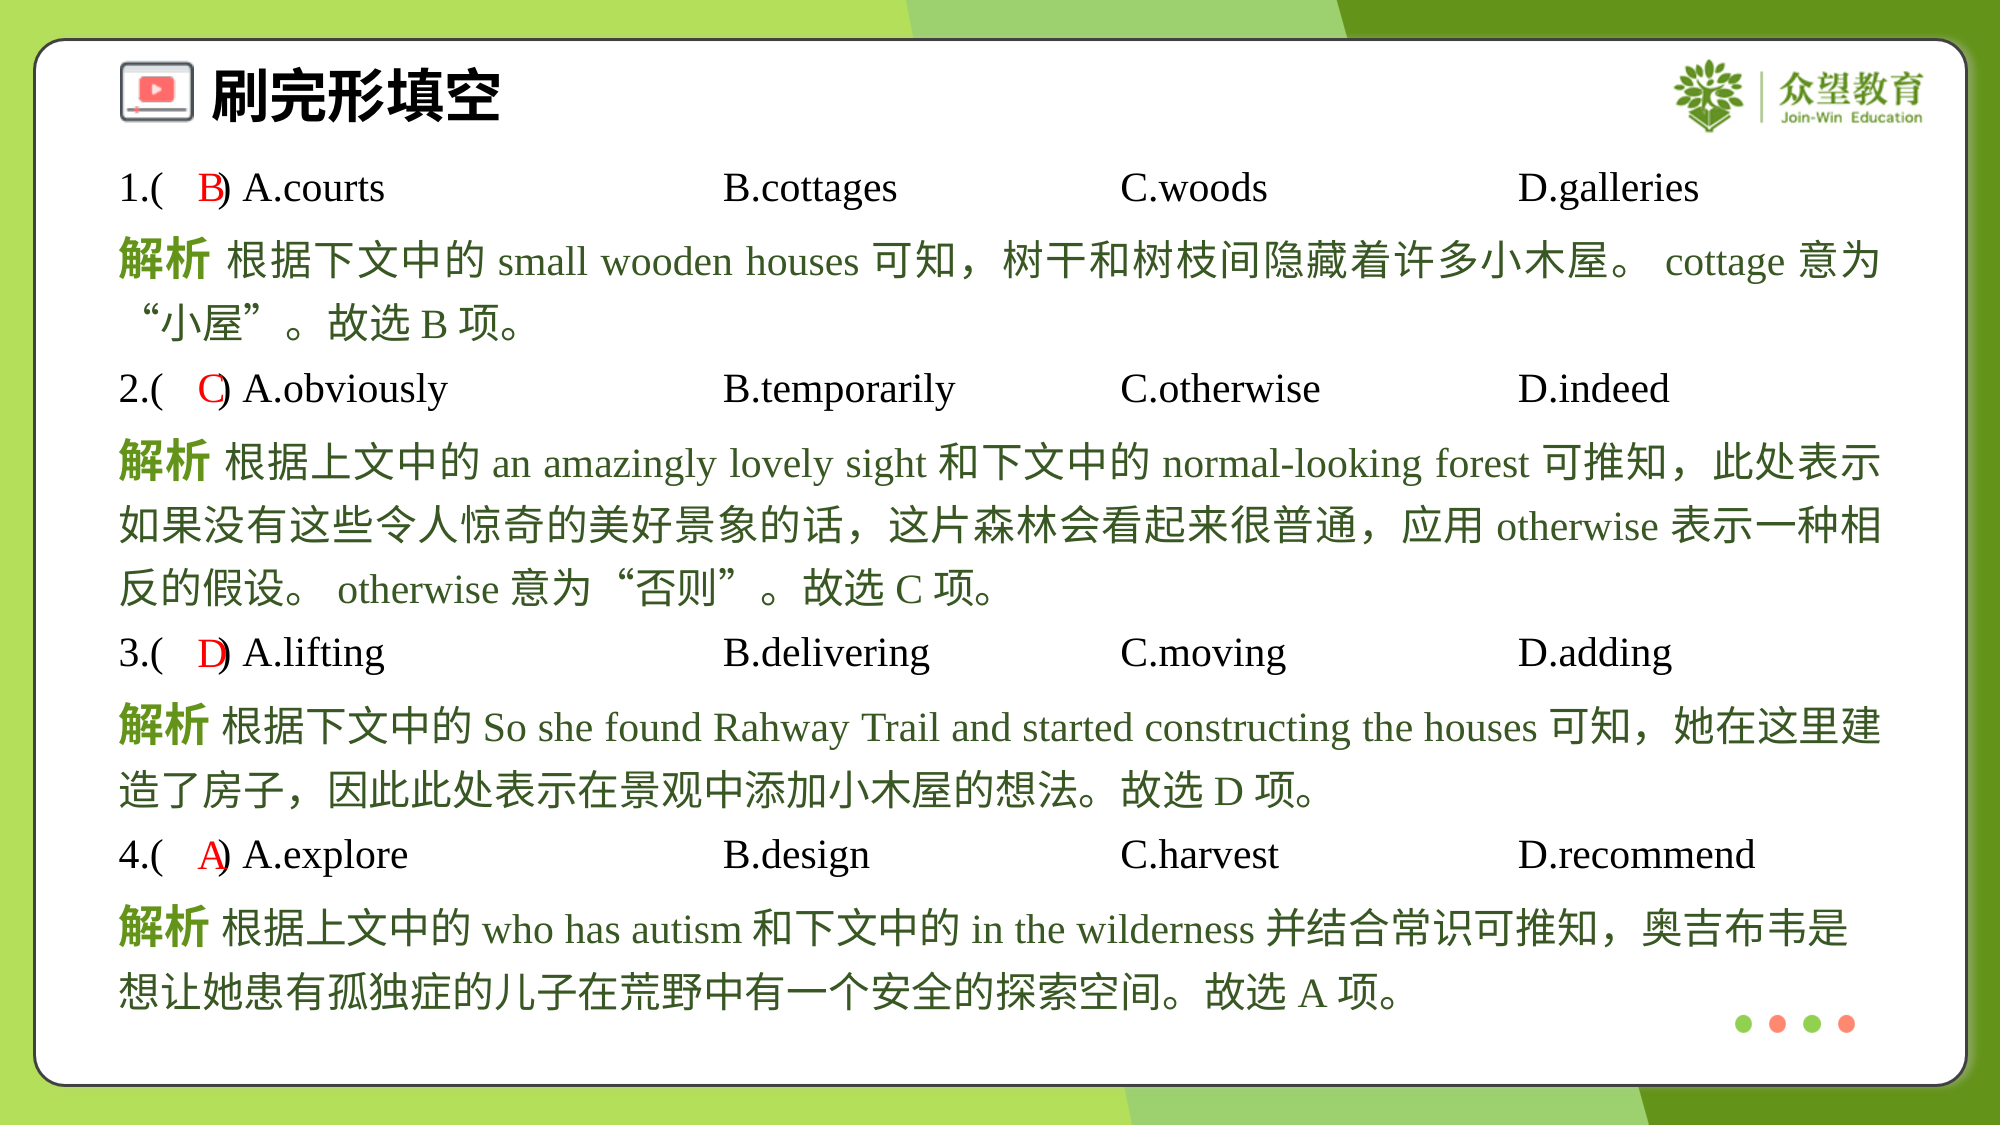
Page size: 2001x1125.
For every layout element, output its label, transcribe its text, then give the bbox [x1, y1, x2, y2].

text_box A [192, 814, 233, 873]
text_box 解析 根据下文中的small wooden houses可知，树干和树枝间隐藏着许多小木屋。cottage意为“小屋”。故选B项。 [118, 215, 1883, 343]
text_box C [192, 348, 231, 406]
text_box 3.( ) A.lifting B.delivering C.moving D.adding [118, 612, 192, 670]
text_box 2.( ) A.obviously B.temporarily C.otherwise D.indeed [231, 348, 1883, 406]
text_box 解析 根据下文中的So she found Rahway Trail and started constructing the houses可知，她在这里建造了房子，因此此处表示在景观中添加小木屋的想法。故选D项。 [118, 682, 1883, 809]
text_box 解析 根据上文中的who has autism和下文中的in the wilderness并结合常识可推知，奥吉布韦是想让她患有孤独症的儿子在荒野中有一个安全的探索空间。故选A项。 [118, 884, 1883, 1011]
text_box 1.( ) A.courts B.cottages C.woods D.galleries [118, 146, 192, 204]
text_box 2.( ) A.obviously B.temporarily C.otherwise D.indeed [118, 348, 192, 406]
text_box 1.( ) A.courts B.cottages C.woods D.galleries [231, 146, 1883, 204]
text_box D [192, 612, 233, 671]
text_box 3.( ) A.lifting B.delivering C.moving D.adding [233, 612, 1883, 670]
text_box 4.( ) A.explore B.design C.harvest D.recommend [233, 814, 1883, 872]
picture [0, 0, 2000, 1125]
text_box 解析 根据上文中的an amazingly lovely sight和下文中的normal-looking forest可推知，此处表示如果没有这些令人惊奇的美好景象的话，这片森林会看起来很普通，应用otherwise表示一种相反的假设。otherwise意为“否则”。故选C项。 [118, 417, 1883, 607]
text_box B [192, 146, 231, 205]
text_box 4.( ) A.explore B.design C.harvest D.recommend [118, 814, 192, 872]
